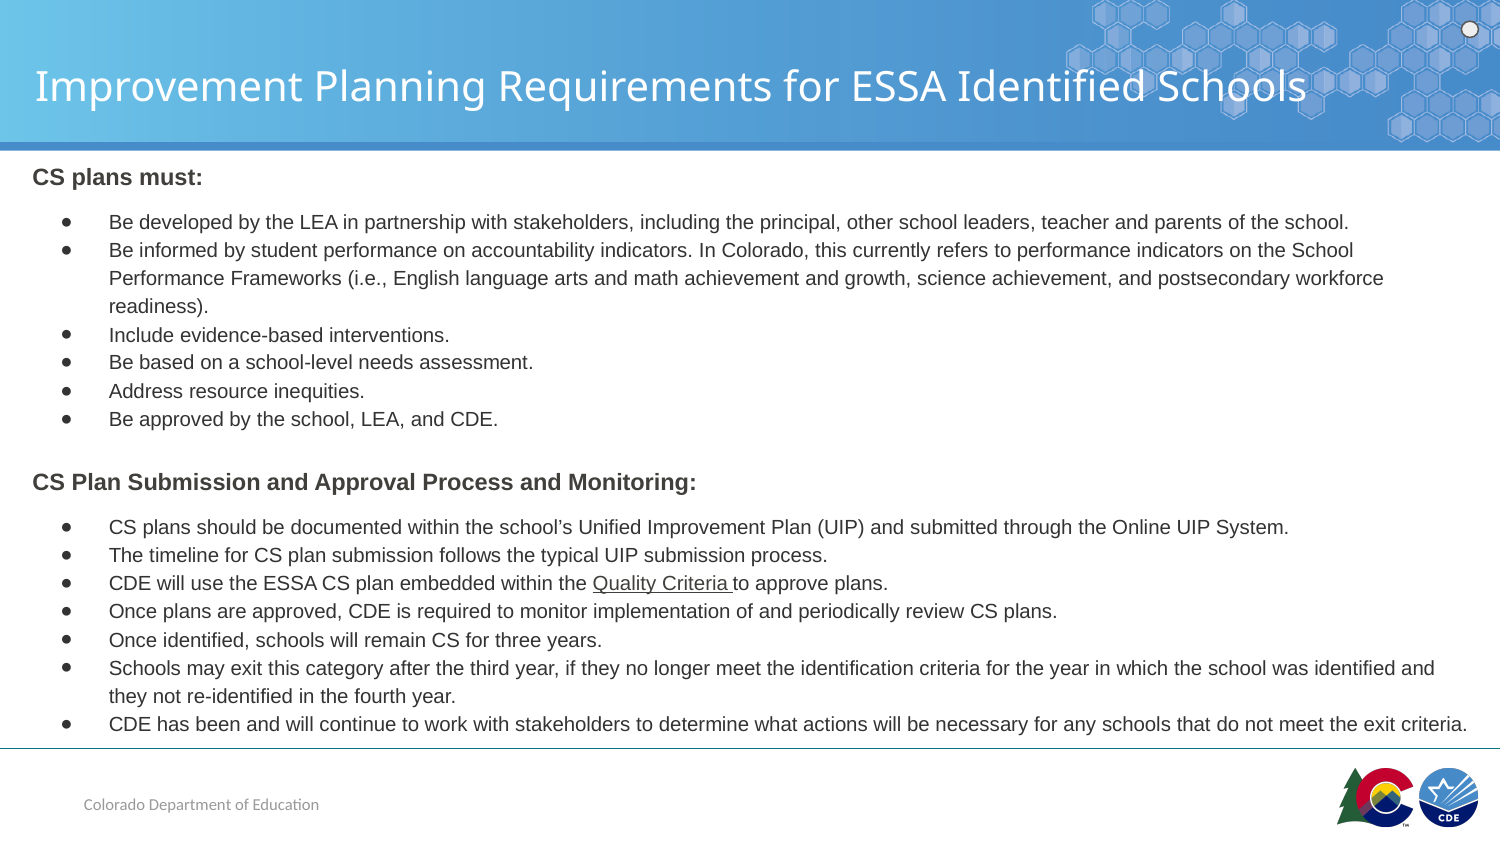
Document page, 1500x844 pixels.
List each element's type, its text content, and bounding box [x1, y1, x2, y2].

list CS plans must: Be developed by the LEA in partnership with stakeholders, including the principal, other school leaders, teacher and parents of the school. Be informed by student performance on accountability indicators. In Colorado, this currently refers to performance indicators on the School Performance Frameworks (i.e., English language arts and math achievement and growth, science achievement, and postsecondary workforce readiness). Include evidence-based interventions. Be based on a school-level needs assessment. Address resource inequities. Be approved by the school, LEA, and CDE. CS Plan Submission and Approval Process and Monitoring: CS plans should be documented within the school’s Unified Improvement Plan (UIP) and submitted through the Online UIP System. The timeline for CS plan submission follows the typical UIP submission process. CDE will use the ESSA CS plan embedded within the Quality Criteria to approve plans. Once plans are approved, CDE is required to monitor implementation of and periodically review CS plans. Once identified, schools will remain CS for three years. Schools may exit this category after the third year, if they no longer meet the identification criteria for the year in which the school was identified and they not re-identified in the fourth year. CDE has been and will continue to work with stakeholders to determine what actions will be necessary for any schools that do not meet the exit criteria. [9, 154, 1492, 740]
text_box [1461, 21, 1479, 38]
title Improvement Planning Requirements for ESSA Identified Schools [34, 37, 1433, 132]
picture [0, 0, 1500, 151]
picture [1336, 767, 1479, 828]
